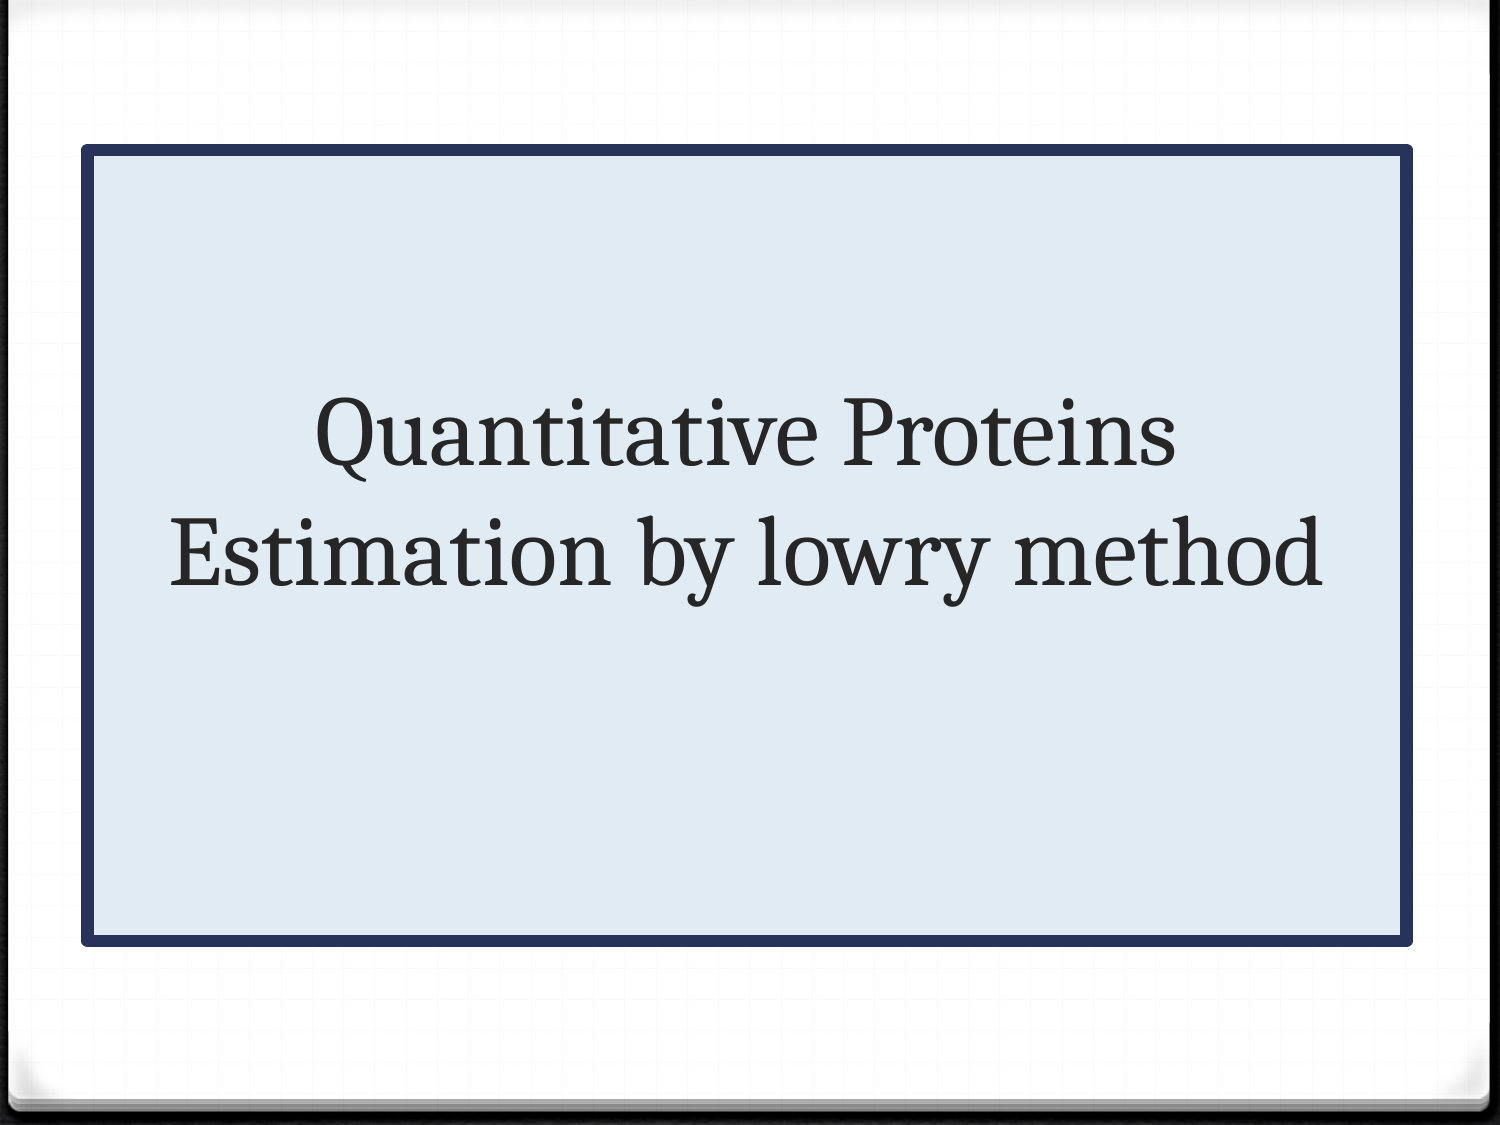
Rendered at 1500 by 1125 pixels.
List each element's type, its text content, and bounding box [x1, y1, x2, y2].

picture [0, 0, 1500, 1125]
title Quantitative Proteins Estimation by lowry method [87, 149, 1407, 941]
